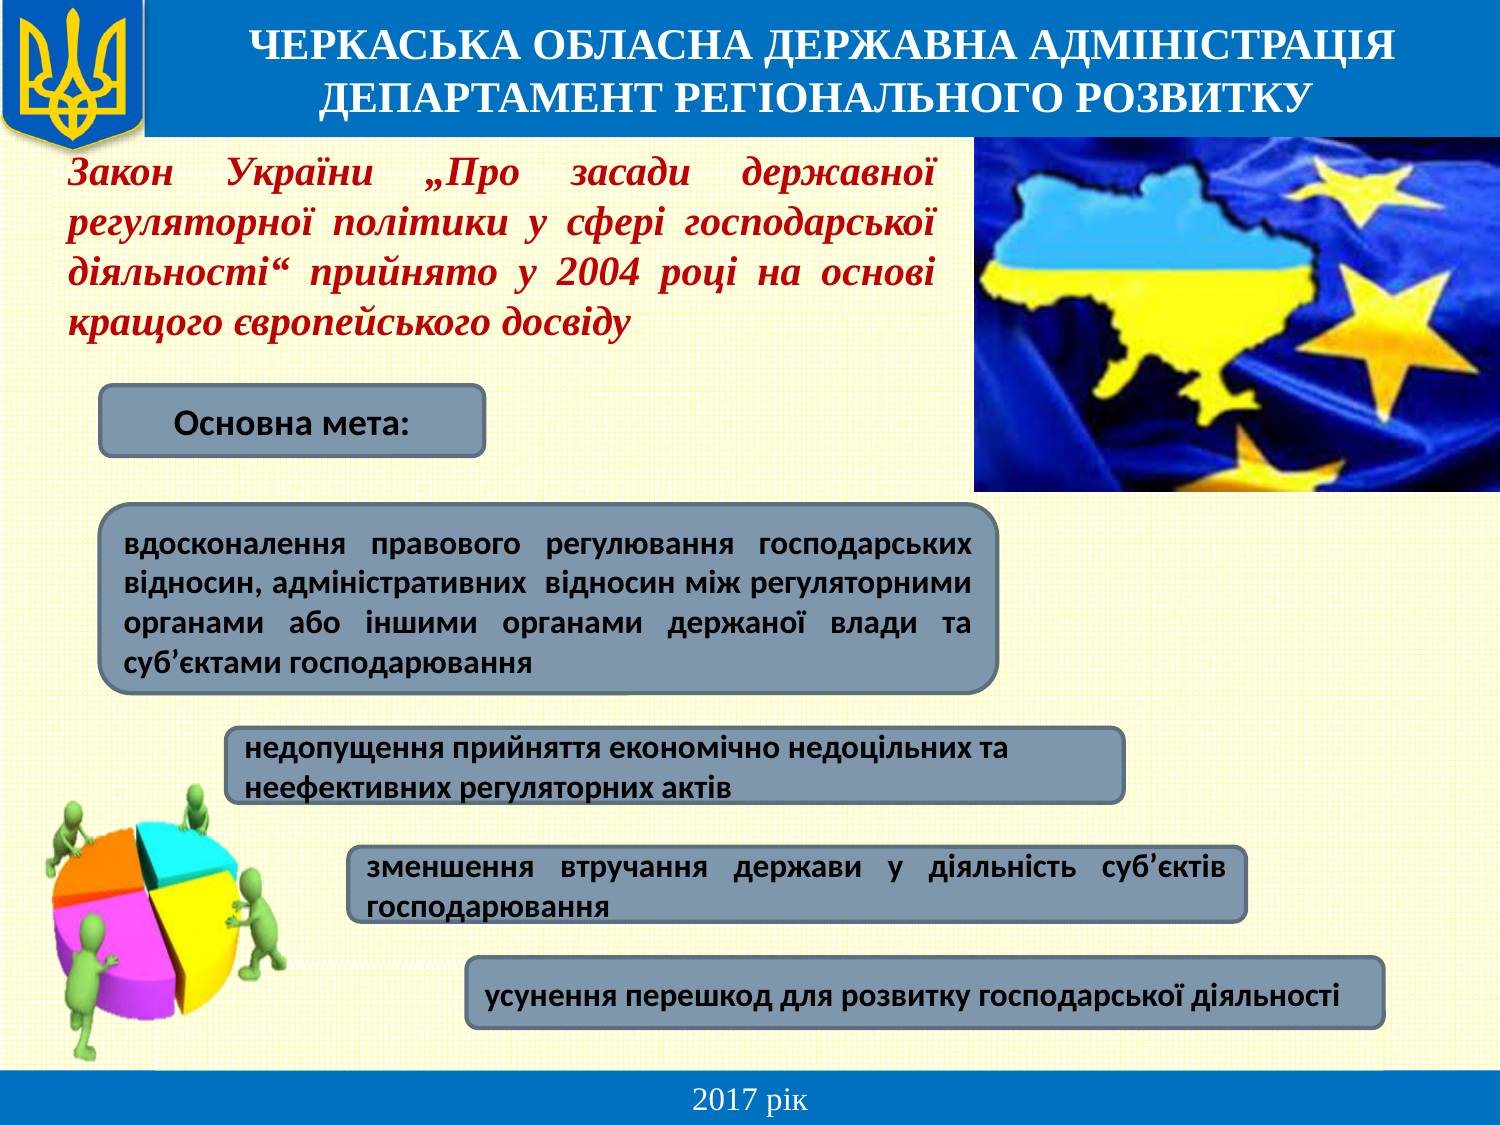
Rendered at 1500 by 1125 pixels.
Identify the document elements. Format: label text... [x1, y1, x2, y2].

text_box Основна мета: [98, 383, 487, 459]
text_box вдосконалення правового регулювання господарських відносин, адміністративних відносин між регуляторними органами або іншими органами держаної влади та суб’єктами господарювання [97, 502, 1000, 696]
text_box усунення перешкод для розвитку господарської діяльності [464, 955, 1386, 1031]
text_box [374, 237, 1125, 703]
picture [0, 0, 145, 151]
text_box Закон України „Про засади державної регуляторної політики у сфері господарської діяльності“ прийнято у 2004 році на основі кращого європейського досвіду [53, 172, 951, 315]
text_box [296, 964, 1384, 1071]
text_box недопущення прийняття економічно недоцільних та неефективних регуляторних актів [223, 725, 1126, 805]
title ЧЕРКАСЬКА ОБЛАСНА ДЕРЖАВНА АДМІНІСТРАЦІЯ ДЕПАРТАМЕНТ РЕГІОНАЛЬНОГО РОЗВИТКУ [151, 0, 1500, 138]
picture [36, 751, 293, 1072]
text_box зменшення втручання держави у діяльність суб’єктів господарювання [346, 844, 1249, 924]
list 2017 рік [0, 1070, 1500, 1125]
picture [974, 136, 1500, 492]
